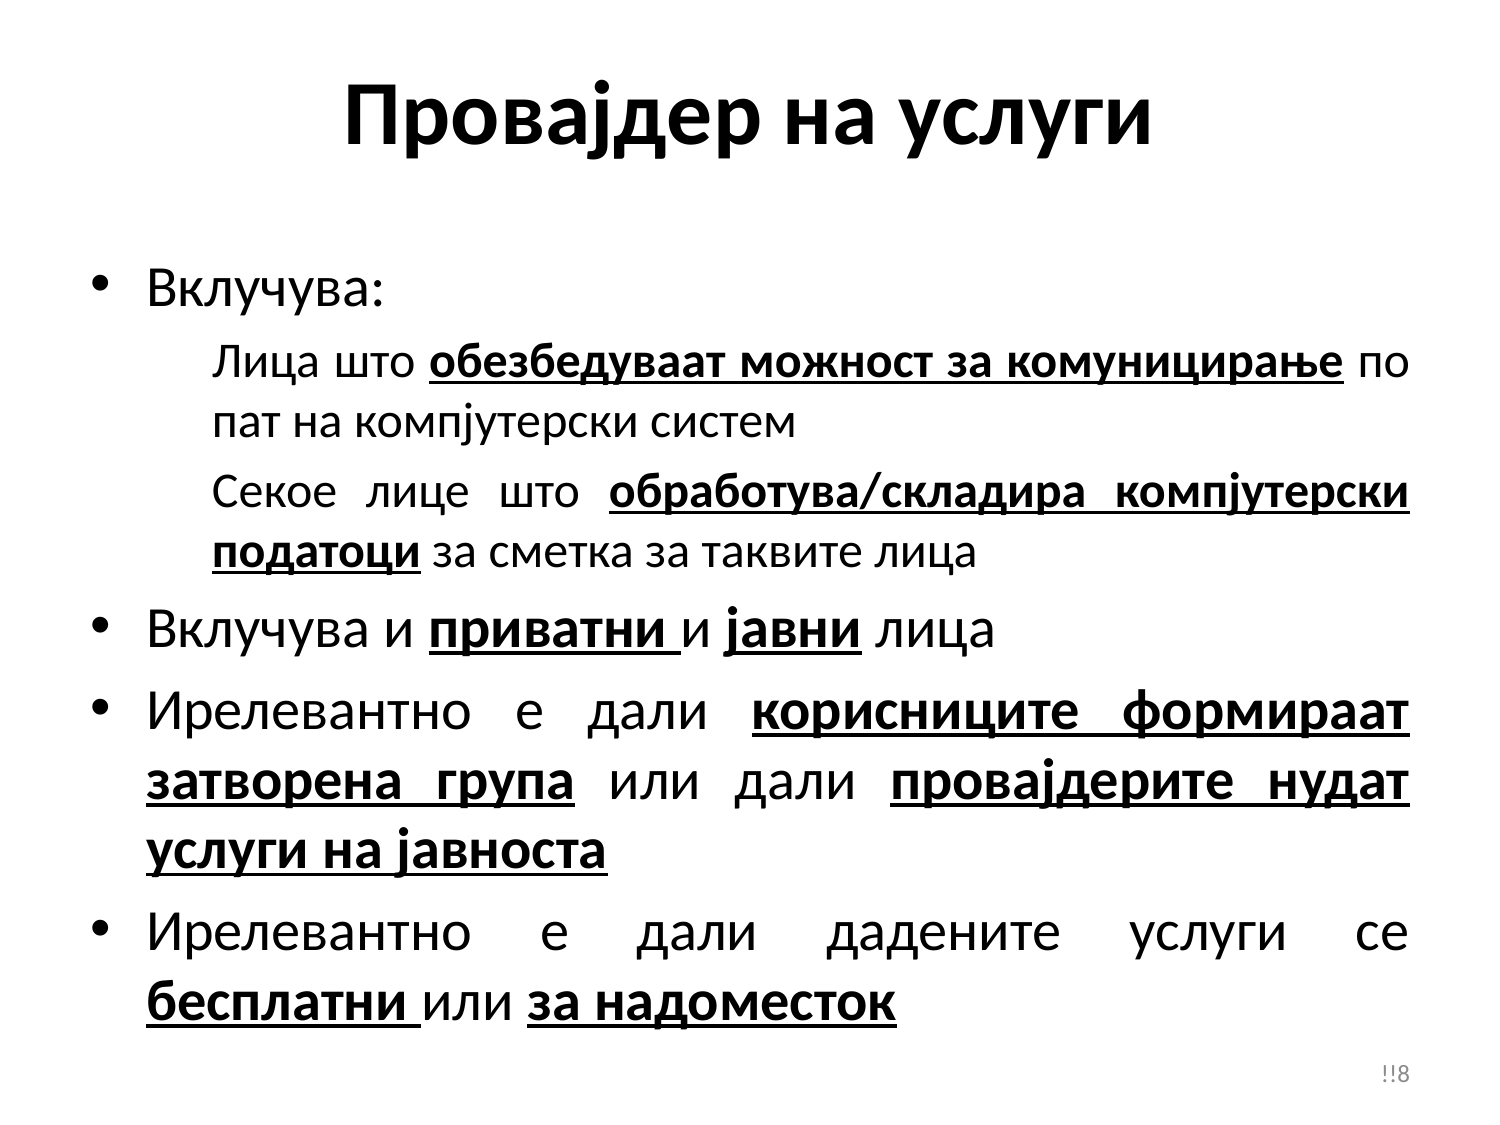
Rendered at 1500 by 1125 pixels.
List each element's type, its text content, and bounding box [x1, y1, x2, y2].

slide_number !!8 [1074, 1042, 1425, 1103]
list Вклучува: Лица што обезбедуваат можност за комуницирање по пат на компјутерски систем Секое лице што обработува/складира компјутерски податоци за сметка за таквите лица Вклучува и приватни и јавни лица Ирелевантно е дали корисниците формираат затворена група или дали провајдерите нудат услуги на јавноста Ирелевантно е дали дадените услуги се бесплатни или за надоместок [75, 240, 1425, 1043]
title Провајдер на услуги [75, 45, 1425, 233]
